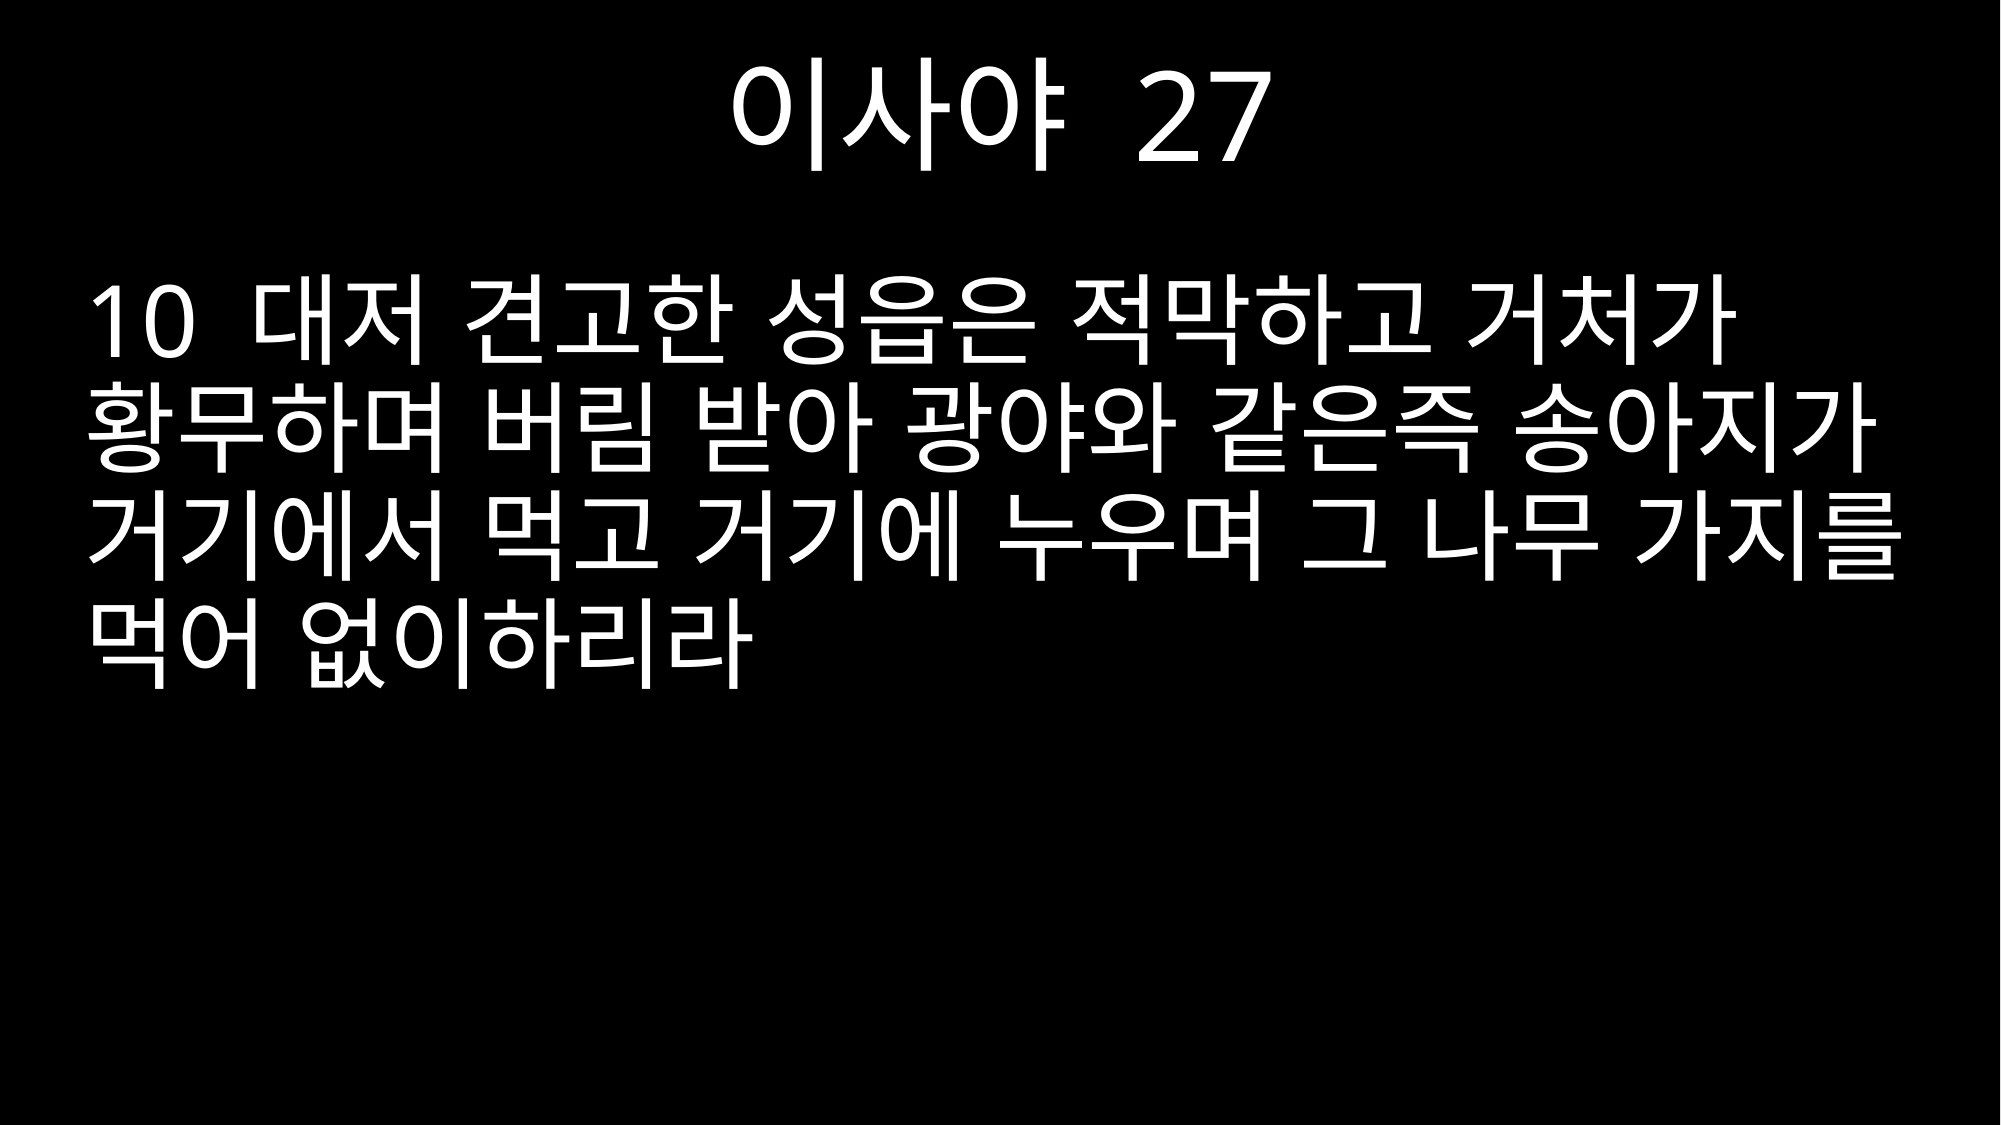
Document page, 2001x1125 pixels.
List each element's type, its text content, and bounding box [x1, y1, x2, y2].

footer 이사야 27 [0, 32, 2000, 192]
list 10 대저 견고한 성읍은 적막하고 거처가 황무하며 버림 받아 광야와 같은즉 송아지가 거기에서 먹고 거기에 누우며 그 나무 가지를 먹어 없이하리라 [69, 263, 1953, 423]
picture [0, 0, 2001, 1125]
